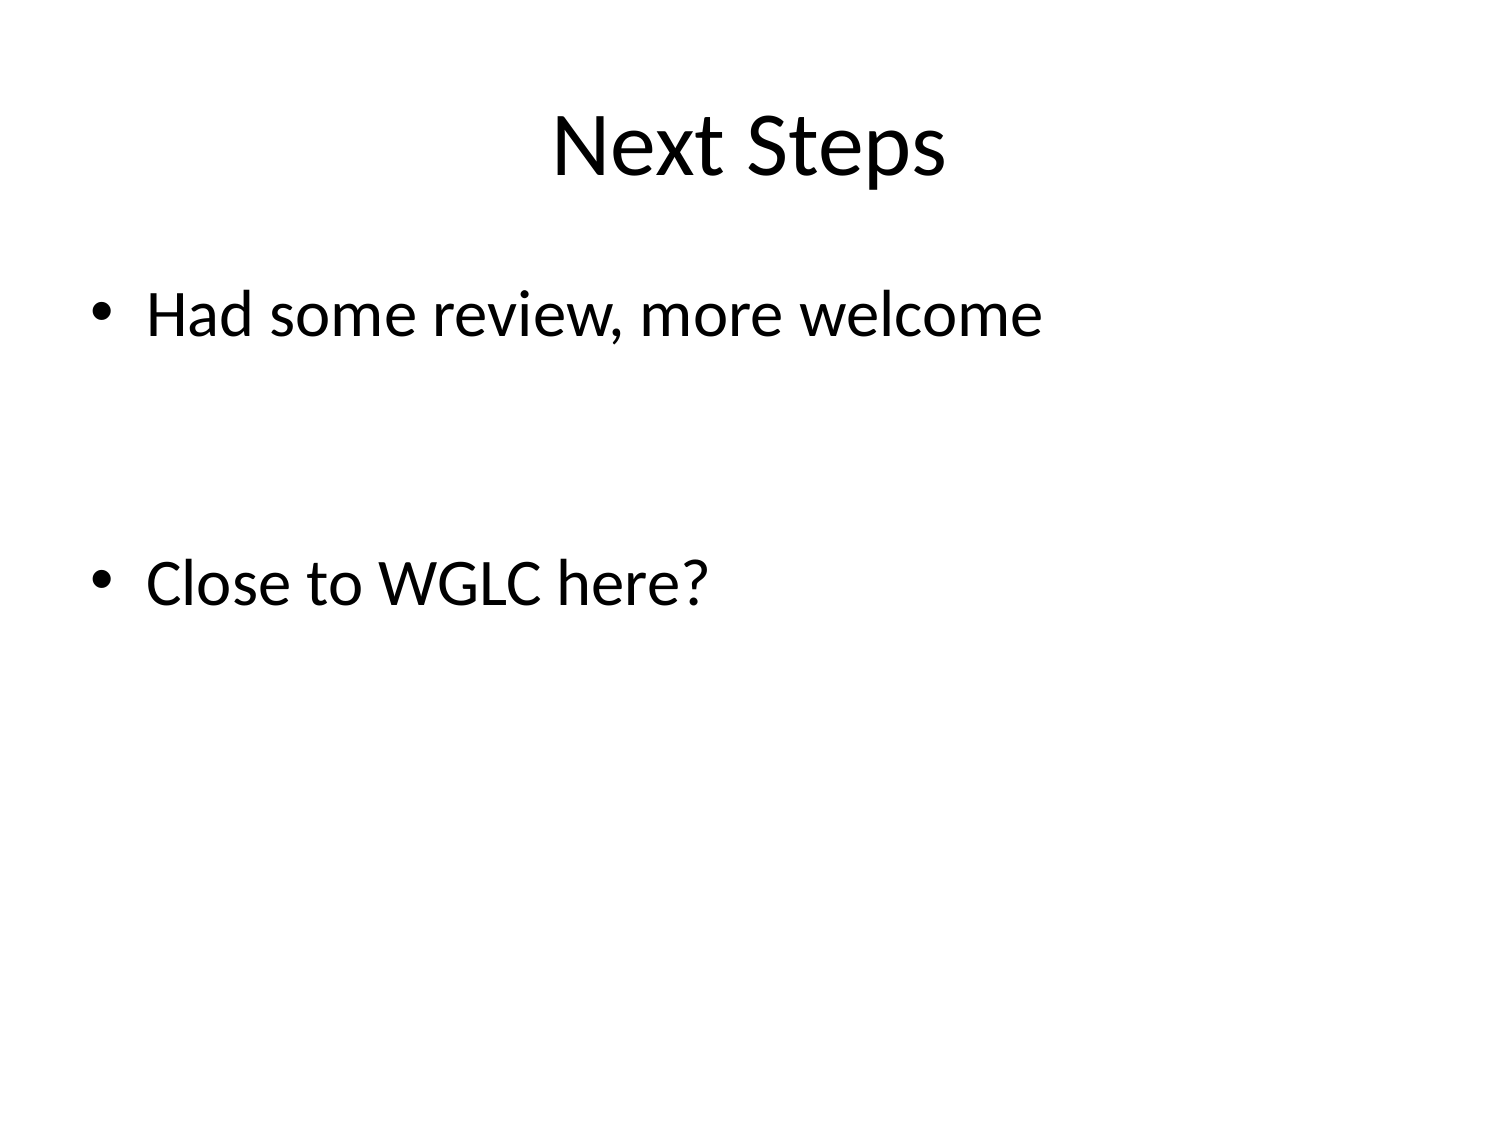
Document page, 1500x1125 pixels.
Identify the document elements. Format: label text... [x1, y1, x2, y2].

list Had some review, more welcome Close to WGLC here? [75, 262, 1425, 1005]
title Next Steps [75, 45, 1425, 233]
